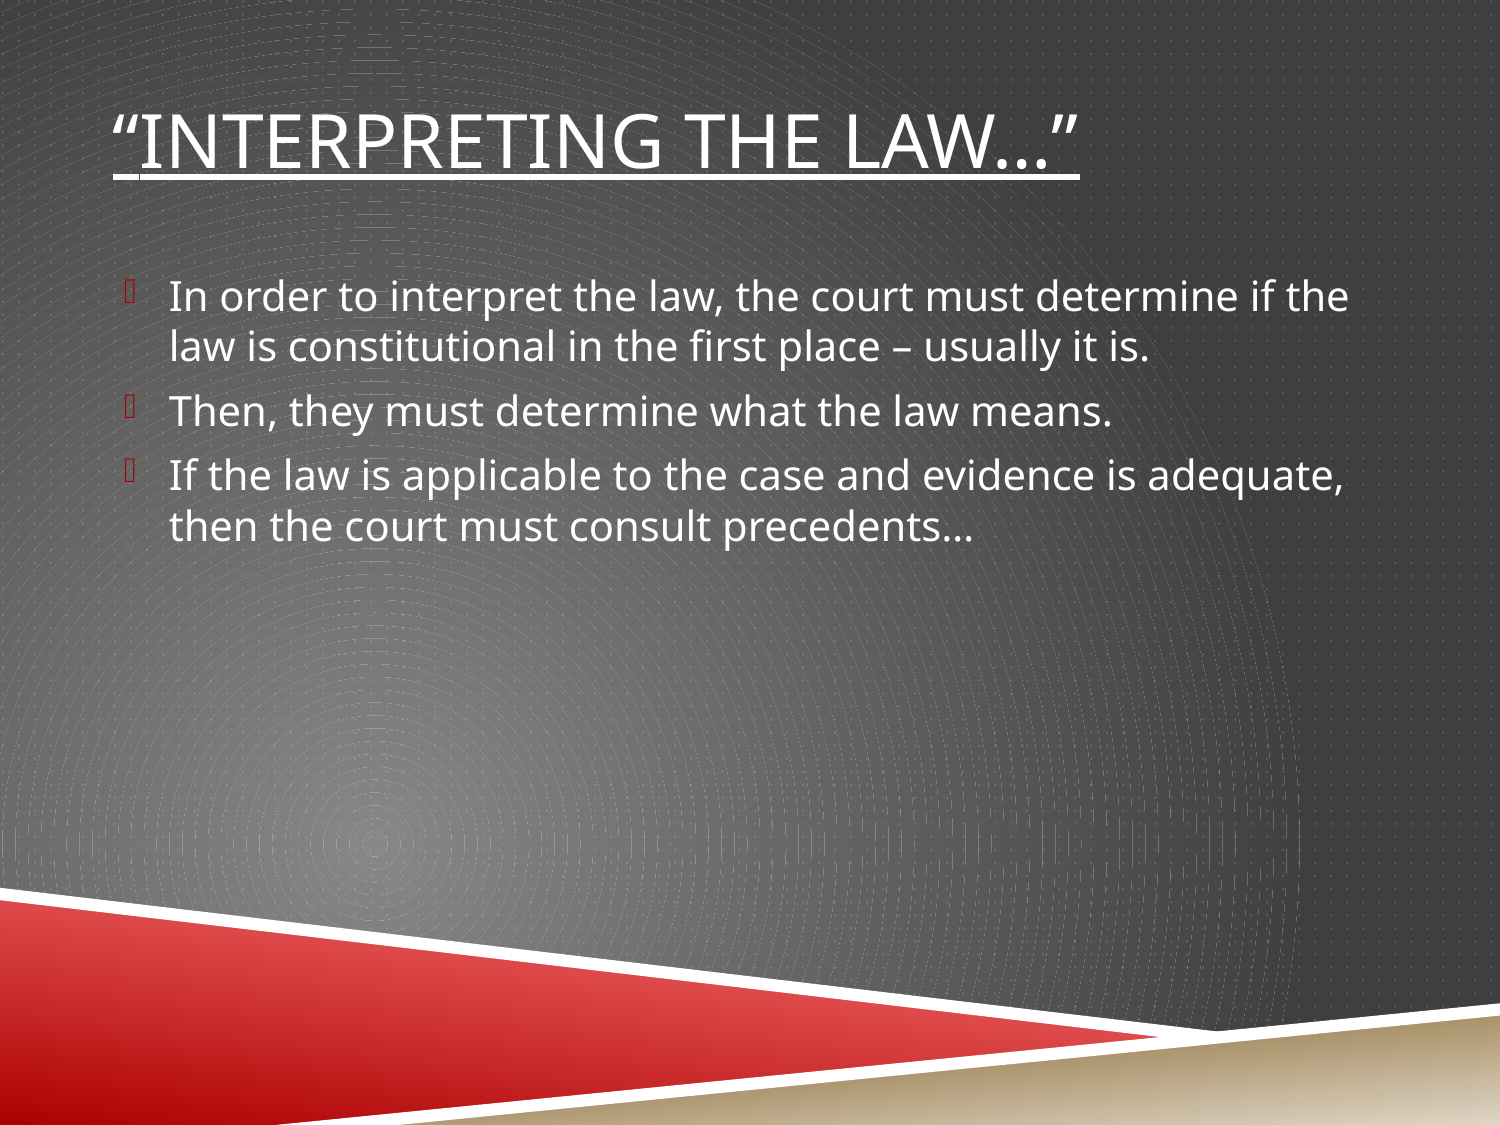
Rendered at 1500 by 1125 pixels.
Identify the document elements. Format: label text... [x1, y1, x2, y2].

title “interpreting the law…” [112, 45, 1388, 233]
list In order to interpret the law, the court must determine if the law is constitutional in the first place – usually it is. Then, they must determine what the law means. If the law is applicable to the case and evidence is adequate, then the court must consult precedents… [112, 262, 1388, 875]
